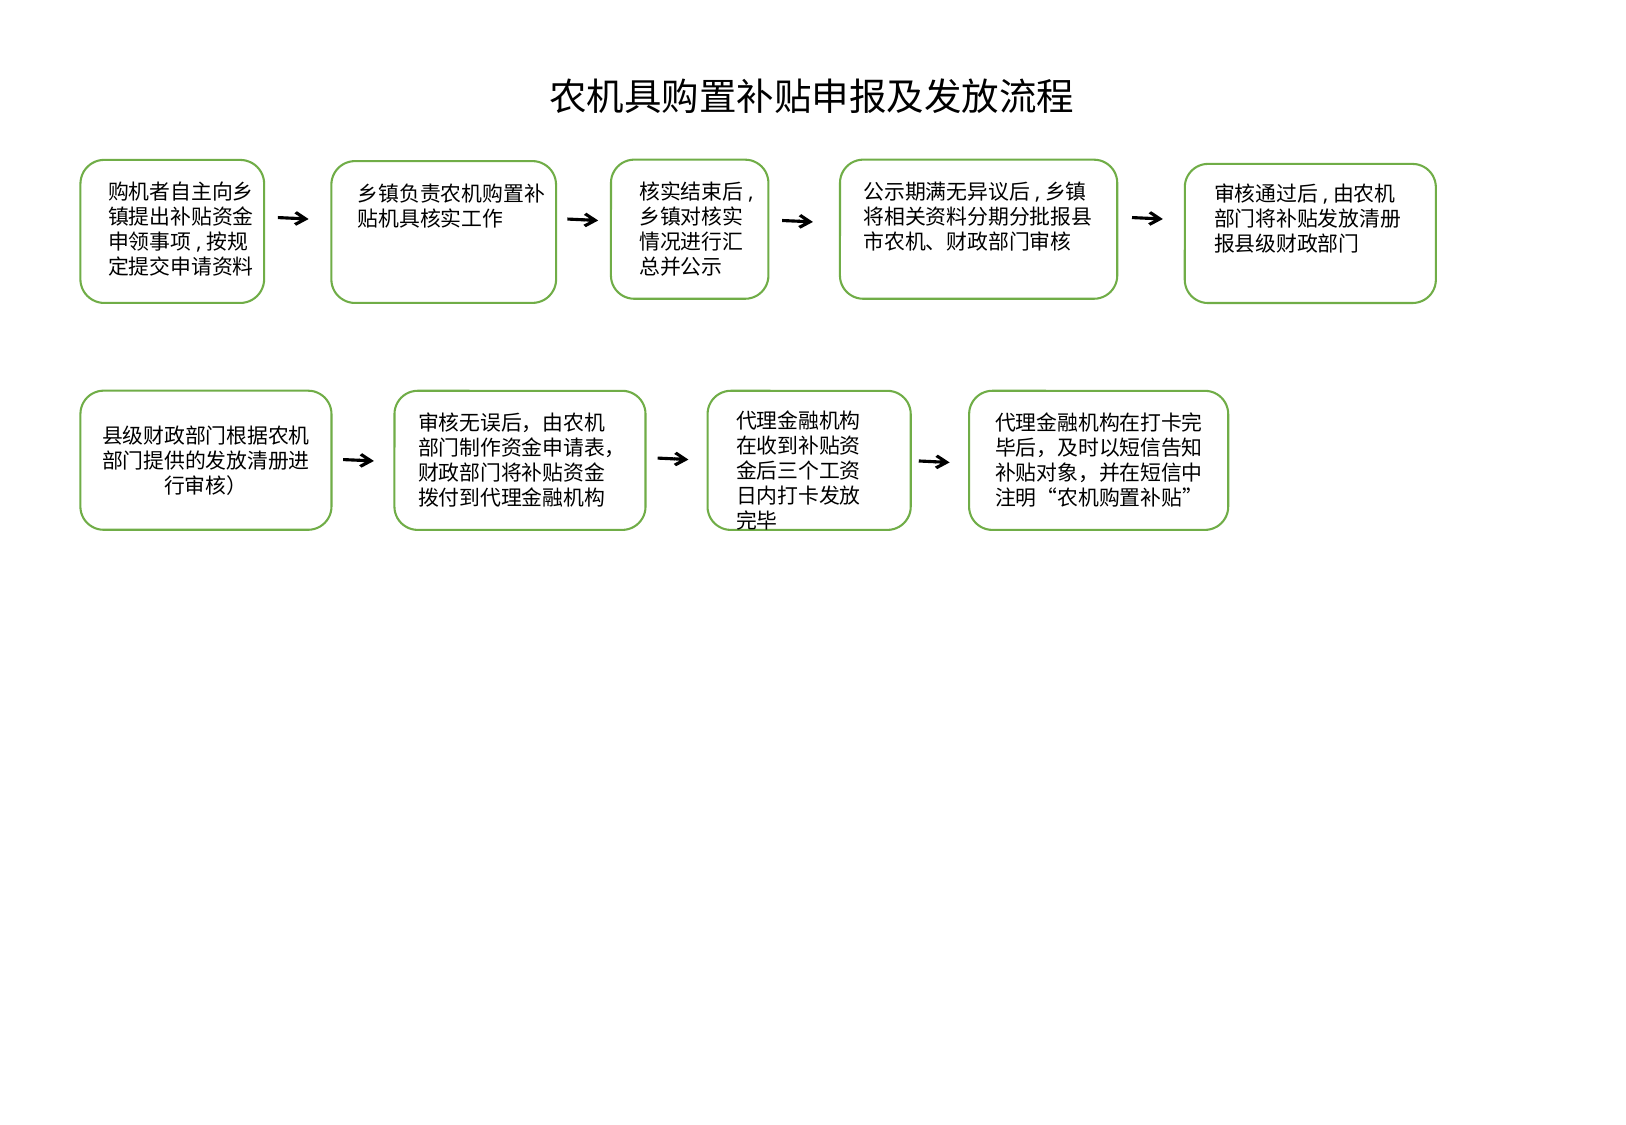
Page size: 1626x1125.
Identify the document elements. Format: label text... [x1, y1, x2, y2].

text_box [79, 158, 265, 304]
text_box 乡镇负责农机购置补贴机具核实工作 [343, 173, 568, 238]
text_box 农机具购置补贴申报及发放流程 [144, 65, 1480, 126]
text_box 审核通过后,由农机部门将补贴发放清册报县级财政部门 [1199, 173, 1417, 263]
text_box [1183, 162, 1437, 305]
text_box 审核无误后，由农机部门制作资金申请表，财政部门将补贴资金拨付到代理金融机构 [403, 402, 637, 517]
text_box 公示期满无异议后,乡镇将相关资料分期分批报县市农机、财政部门审核 [848, 171, 1118, 261]
text_box [330, 160, 558, 304]
text_box 县级财政部门根据农机部门提供的发放清册进行审核） [79, 389, 333, 531]
text_box 代理金融机构在打卡完毕后，及时以短信告知补贴对象，并在短信中注明“农机购置补贴” [980, 402, 1229, 517]
text_box [609, 158, 768, 300]
text_box [838, 158, 1119, 300]
text_box [968, 389, 1227, 531]
text_box [393, 389, 647, 531]
text_box 核实结束后,乡镇对核实情况进行汇总并公示 [624, 171, 769, 286]
text_box 代理金融机构在收到补贴资金后三个工资日内打卡发放完毕 [721, 400, 886, 541]
text_box 购机者自主向乡镇提出补贴资金申领事项,按规定提交申请资料 [93, 171, 278, 286]
text_box [706, 389, 912, 531]
